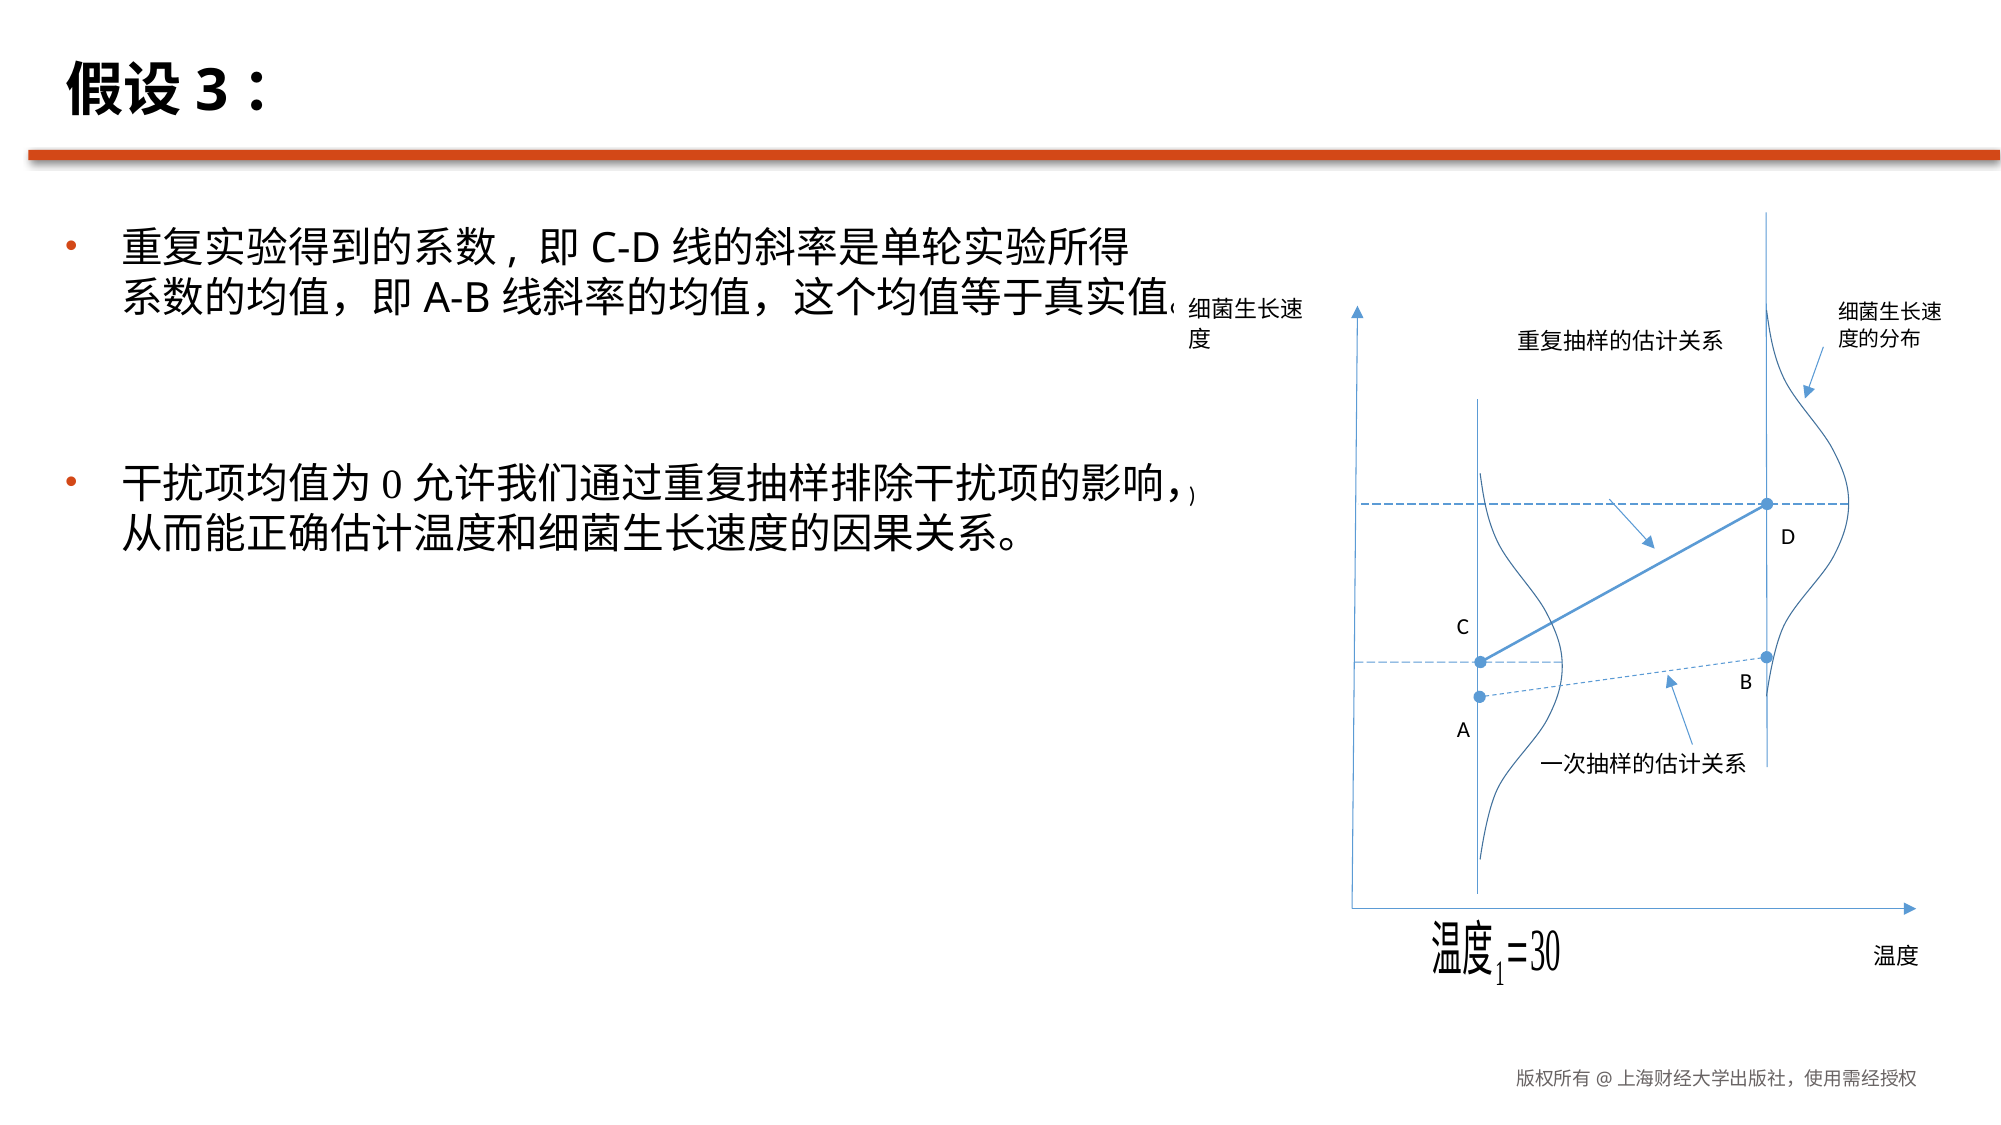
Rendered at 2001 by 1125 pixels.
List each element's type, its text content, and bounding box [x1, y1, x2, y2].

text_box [1173, 212, 1971, 1009]
footer 版权所有@上海财经大学出版社，使用需经授权 [1483, 1046, 1950, 1109]
